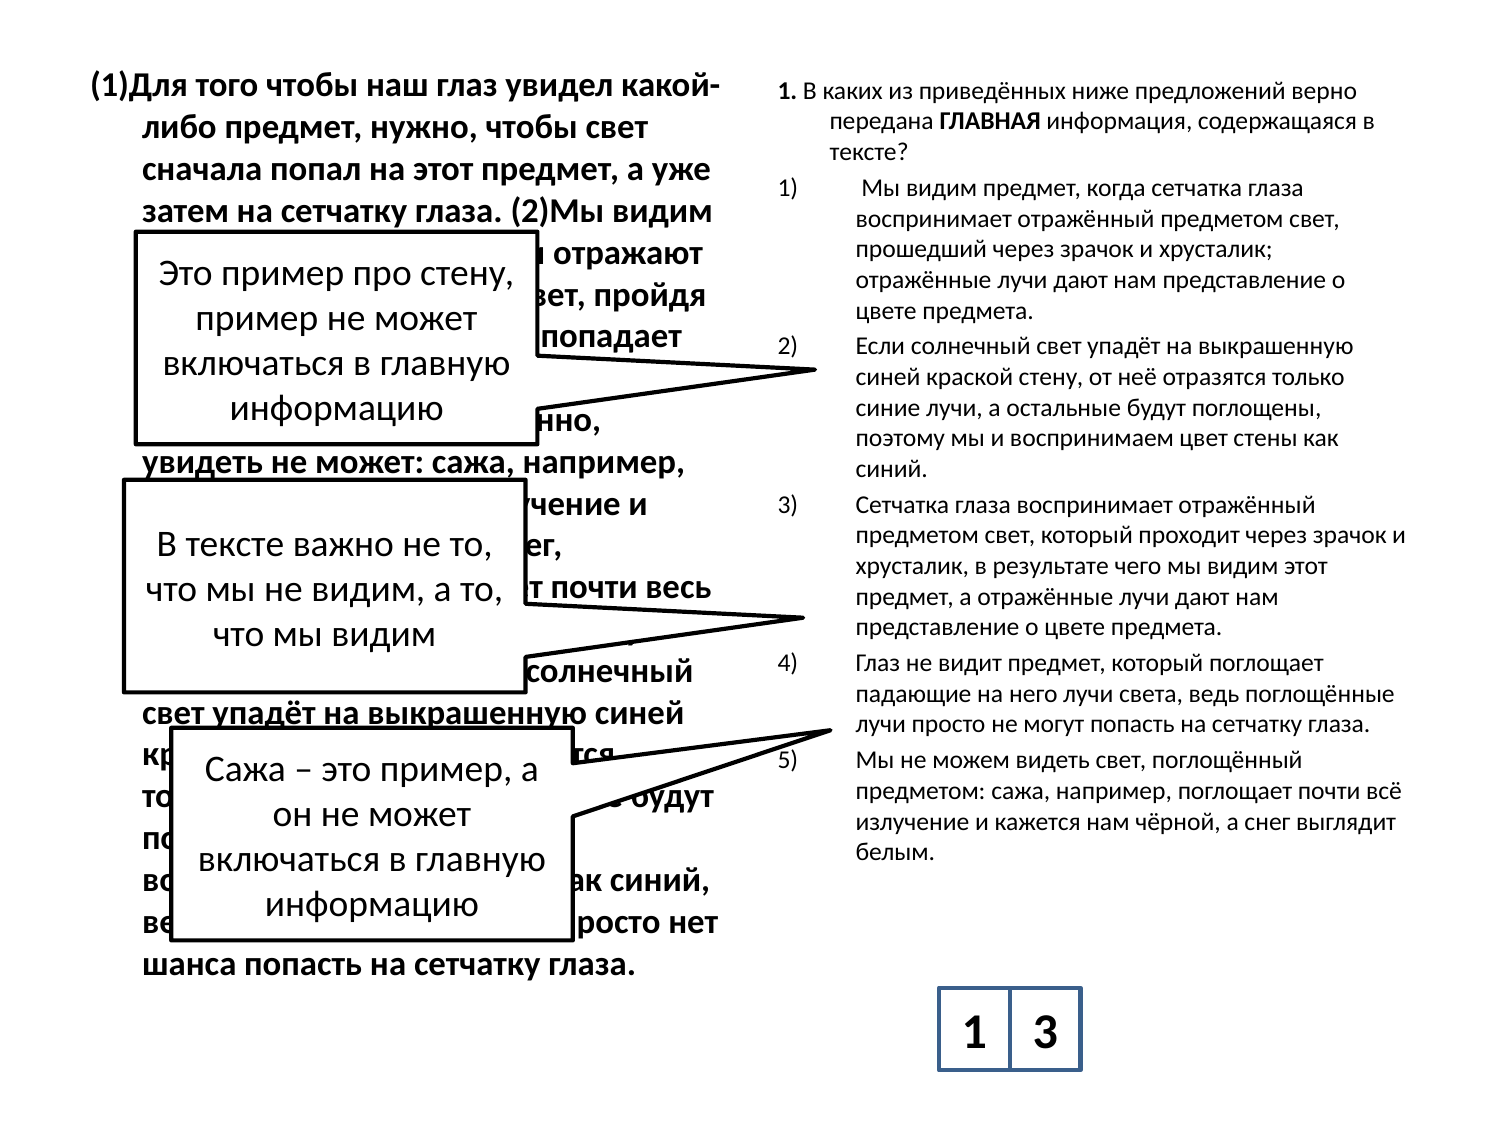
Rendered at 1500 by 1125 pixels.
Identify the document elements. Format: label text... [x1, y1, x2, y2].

text_box Это пример про стену, пример не может включаться в главную информацию [133, 229, 818, 447]
text_box Сажа – это пример, а он не может включаться в главную информацию [169, 725, 833, 943]
list 1. В каких из приведённых ниже предложений верно передана ГЛАВНАЯ информация, содержащаяся в тексте? Мы видим предмет, когда сетчатка глаза воспринимает отражённый предметом свет, прошедший через зрачок и хрусталик; отражённые лучи дают нам представление о цвете предмета. Если солнечный свет упадёт на выкрашенную синей краской стену, от неё отразятся только синие лучи, а остальные будут поглощены, поэтому мы и воспринимаем цвет стены как синий. Сетчатка глаза воспринимает отражённый предметом свет, который проходит через зрачок и хрусталик, в результате чего мы видим этот предмет, а отражённые лучи дают нам представление о цвете предмета. Глаз не видит предмет, который поглощает падающие на него лучи света, ведь поглощённые лучи просто не могут попасть на сетчатку глаза. Мы не можем видеть свет, поглощённый предметом: сажа, например, поглощает поч­ти всё излучение и кажется нам чёрной, а снег выглядит белым. [762, 66, 1425, 894]
text_box В тексте важно не то, что мы не видим, а то, что мы видим [121, 477, 806, 695]
text_box 3 [1008, 986, 1083, 1072]
text_box 1 [937, 986, 1008, 1072]
list (1)Для того чтобы наш глаз увидел какой-либо предмет, нужно, чтобы свет сначала попал на этот предмет, а уже затем на сетчатку глаза. (2)Мы видим предметы, потому что они отражают свет, и этот отражённый свет, пройдя через зрачок и хрусталик, попадает на сетчатку; свет, поглощённый предметом, глаз, естественно, увидеть не может: сажа, например, поглощает почти всё излучение и кажется нам чёрной, а снег, <...>равномерно отражает почти весь падающий на него свет и потому выглядит белым. (З)Если солнечный свет упадёт на выкрашенную синей краской стену, от неё отразятся только синие лучи, а остальные будут поглощены, поэтому мы и воспринимаем цвет стены как синий, ведь у поглощённых лучей просто нет шанса попасть на сетчатку глаза. [75, 54, 738, 1005]
